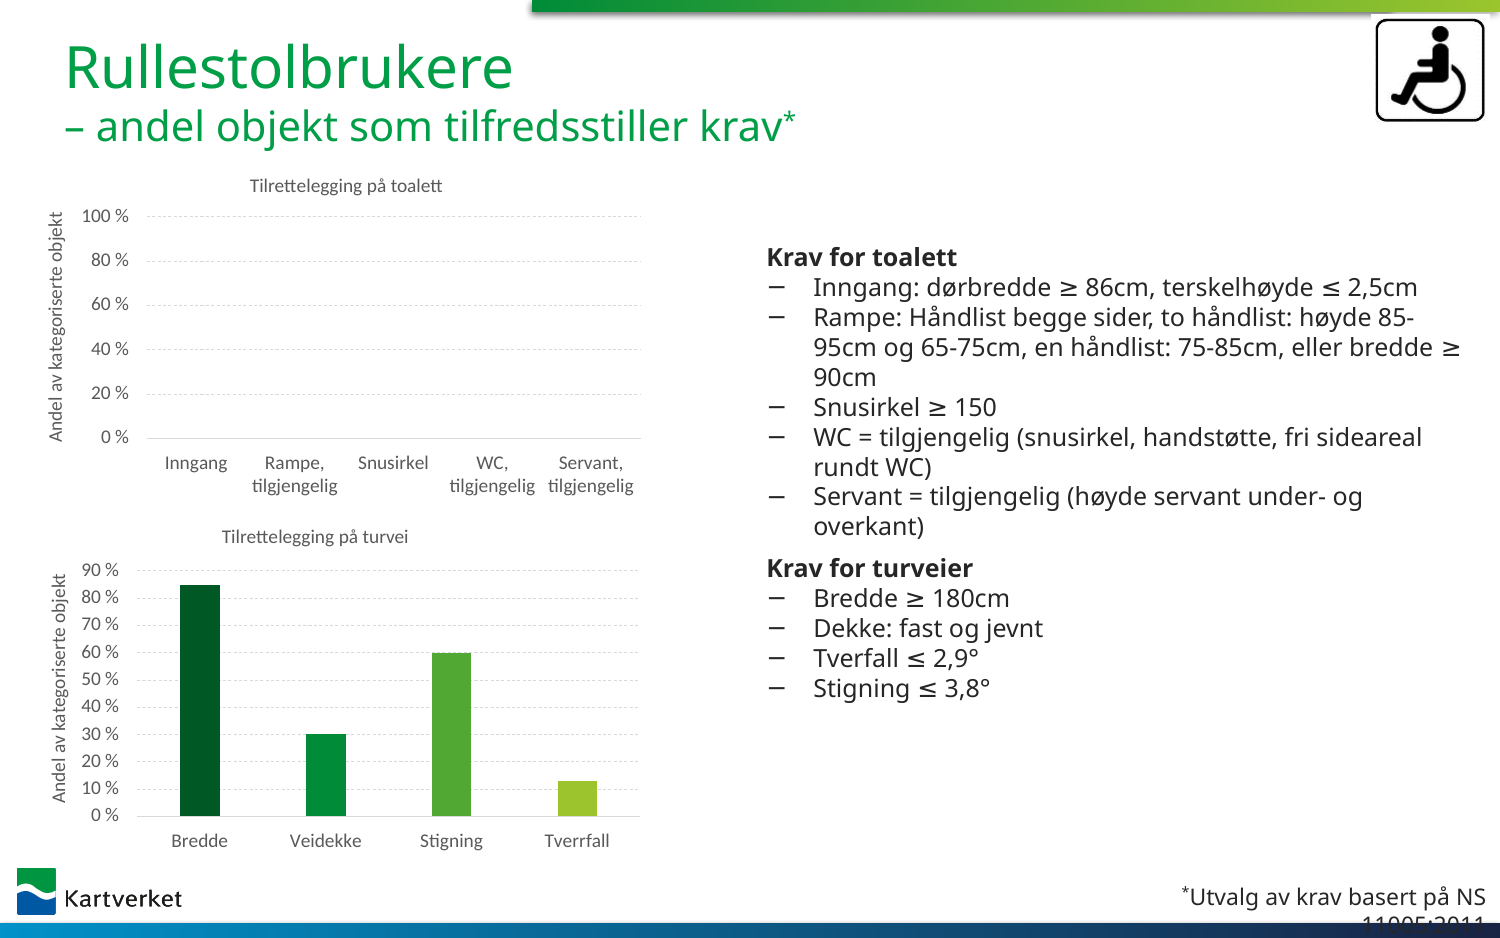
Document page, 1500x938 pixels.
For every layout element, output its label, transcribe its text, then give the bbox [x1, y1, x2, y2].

text_box Rullestolbrukere – andel objekt som tilfredsstiller krav* [49, 14, 1431, 158]
text_box Krav for toalett Inngang: dørbredde ≥ 86cm, terskelhøyde ≤ 2,5cm Rampe: Håndlist begge sider, to håndlist: høyde 85-95cm og 65-75cm, en håndlist: 75-85cm, eller bredde ≥ 90cm Snusirkel ≥ 150 WC = tilgjengelig (snusirkel, handstøtte, fri sideareal rundt WC) Servant = tilgjengelig (høyde servant under- og overkant) [751, 234, 1483, 545]
picture [41, 166, 652, 505]
picture [41, 520, 652, 859]
text_box Krav for turveier Bredde ≥ 180cm Dekke: fast og jevnt Tverfall ≤ 2,9° Stigning ≤ 3,8° [751, 545, 1483, 710]
picture [1371, 13, 1491, 127]
text_box *Utvalg av krav basert på NS 11005:2011 [1068, 873, 1500, 938]
